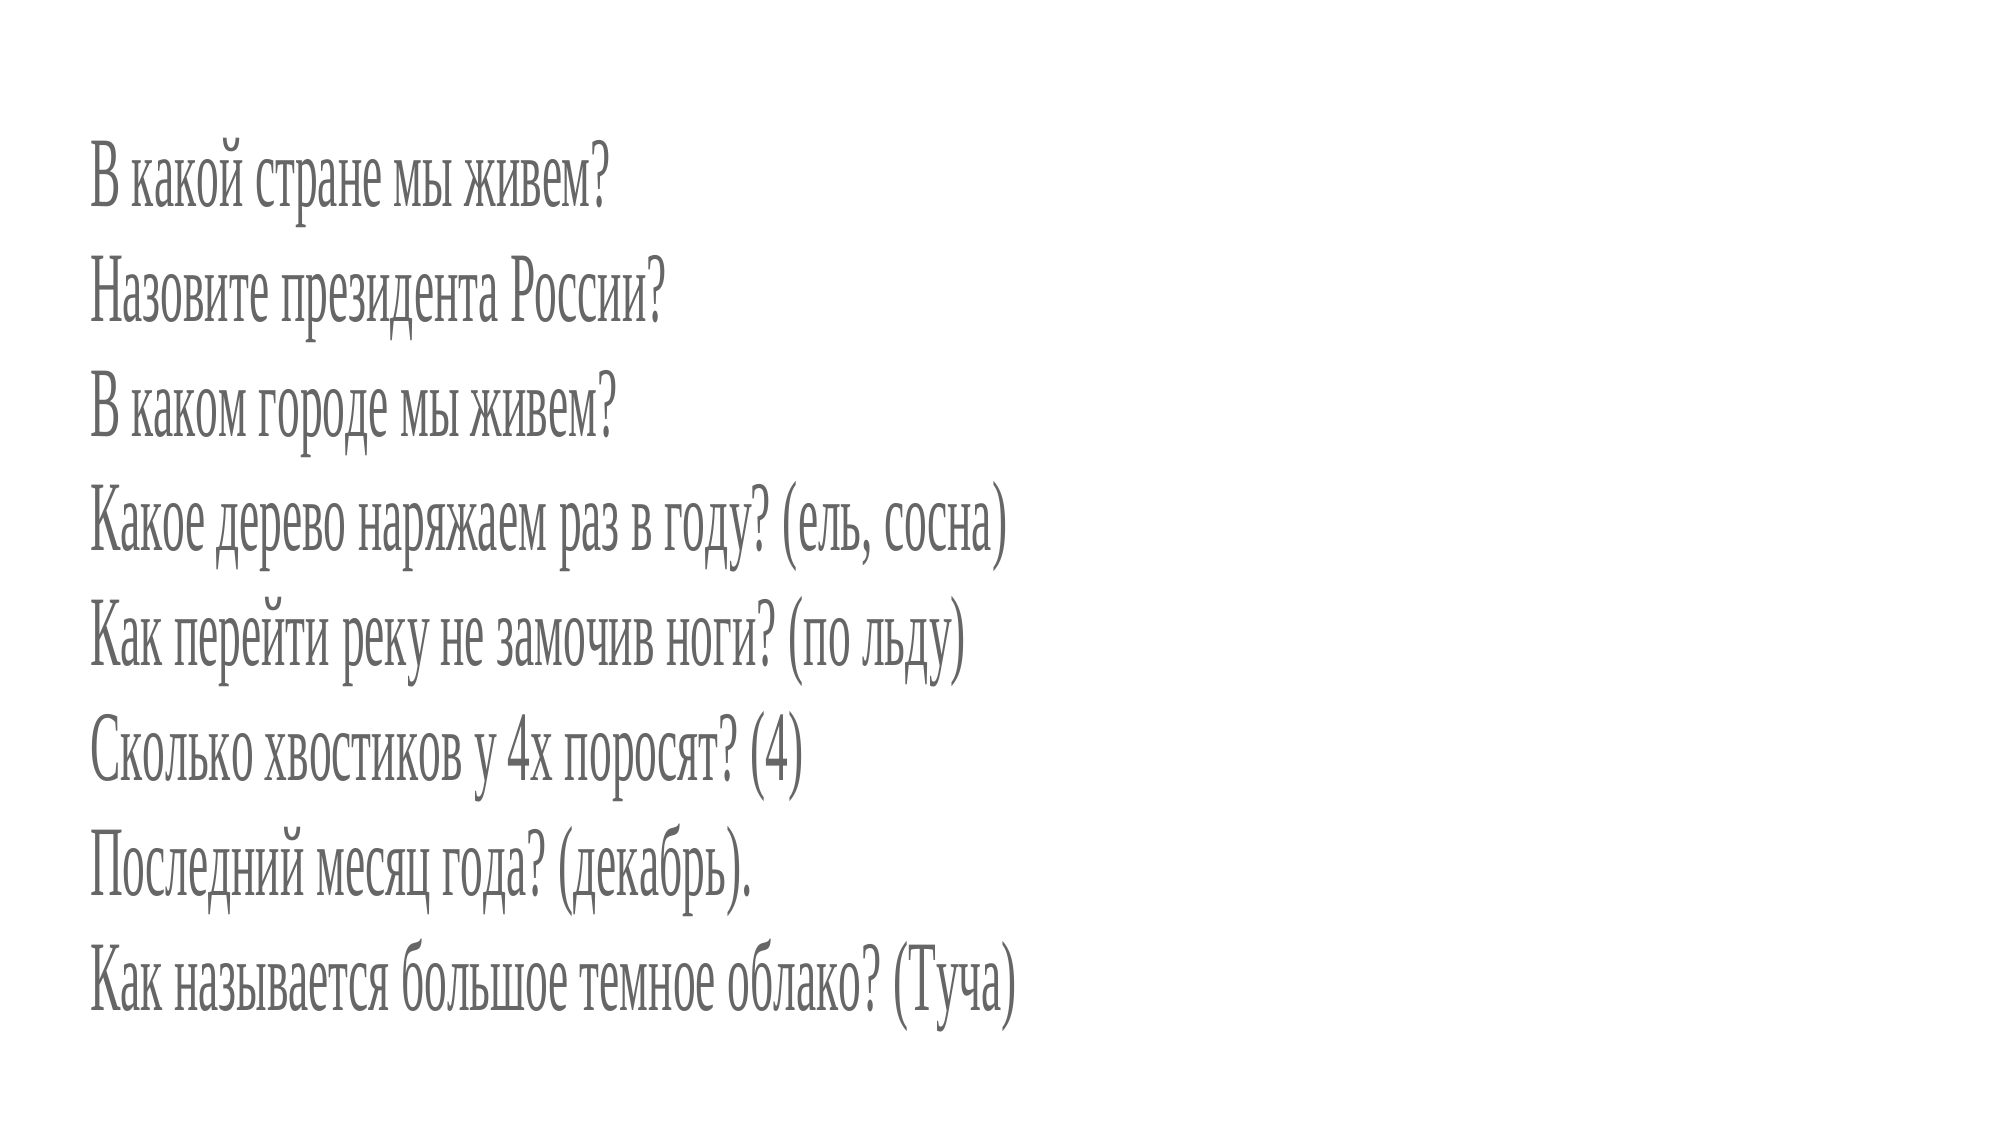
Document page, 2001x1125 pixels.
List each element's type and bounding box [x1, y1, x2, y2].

picture [89, 116, 1864, 1035]
